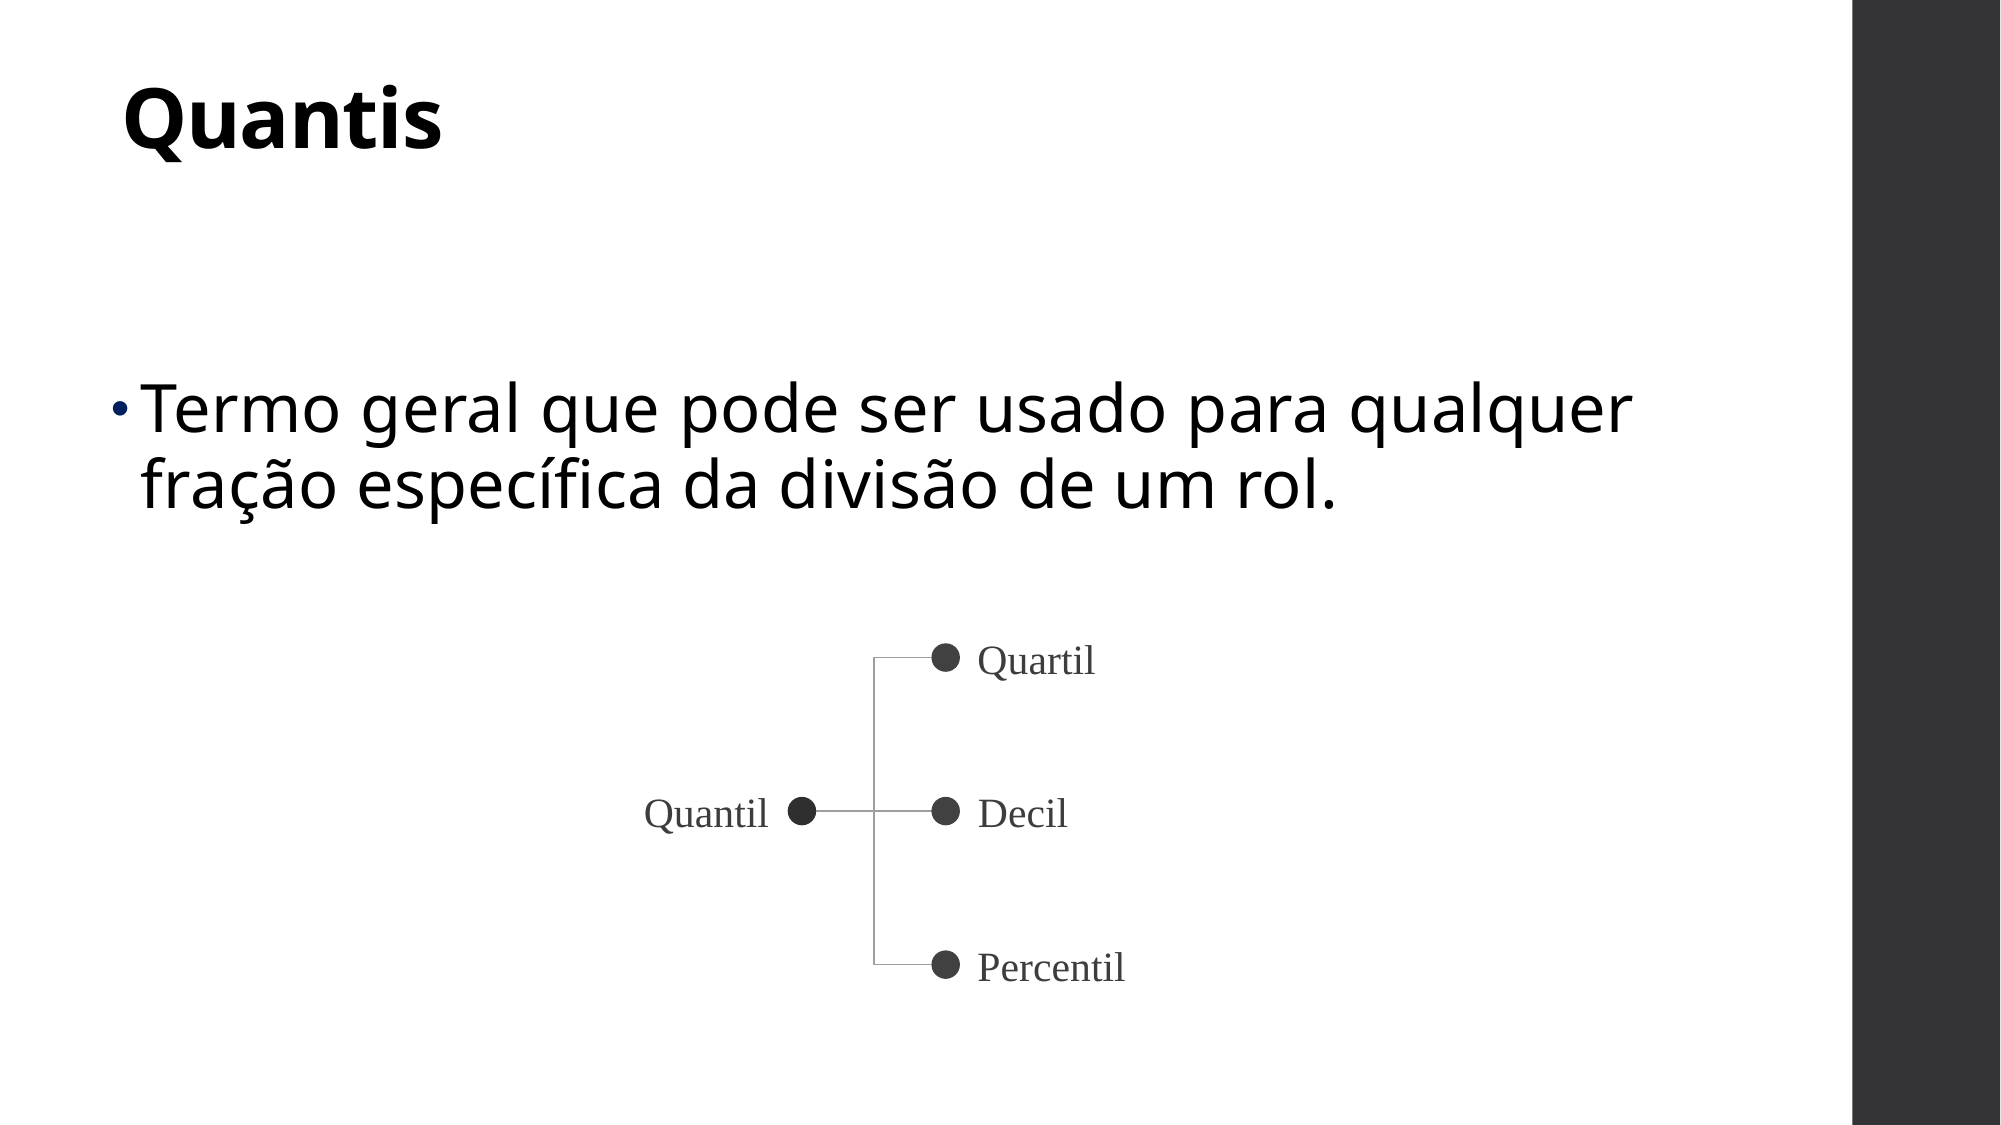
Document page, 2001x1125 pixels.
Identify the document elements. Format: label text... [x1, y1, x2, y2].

list Termo geral que pode ser usado para qualquer fração específica da divisão de um rol. [95, 364, 1652, 551]
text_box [592, 631, 1155, 992]
text_box Quantis [106, 60, 1662, 284]
